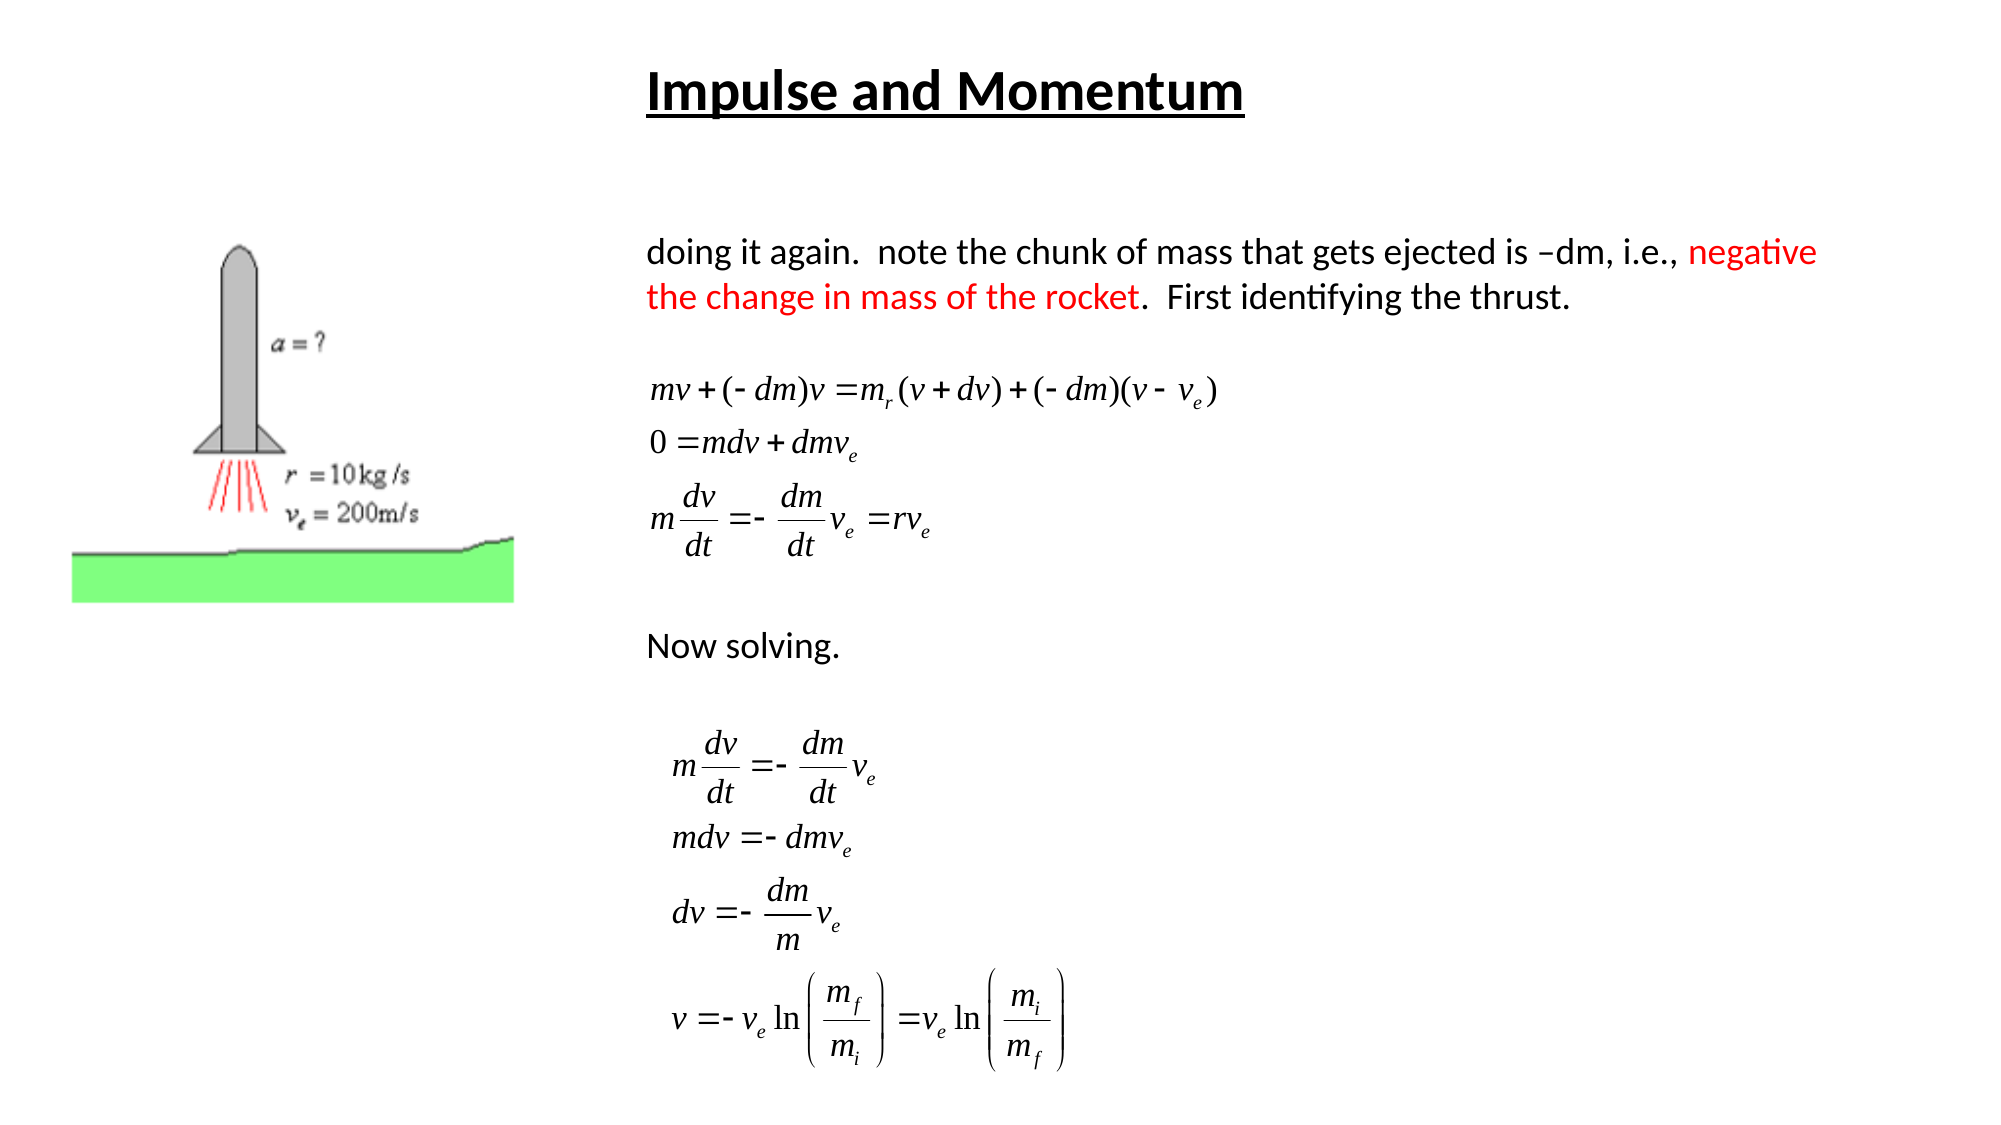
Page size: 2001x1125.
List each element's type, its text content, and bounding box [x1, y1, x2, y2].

text_box Impulse and Momentum [631, 45, 1375, 130]
text_box doing it again. note the chunk of mass that gets ejected is –dm, i.e., negative the change in mass of the rocket. First identifying the thrust. [631, 219, 1864, 324]
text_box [644, 366, 1225, 565]
picture [49, 217, 528, 615]
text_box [666, 720, 1076, 1080]
text_box Now solving. [631, 614, 1111, 674]
